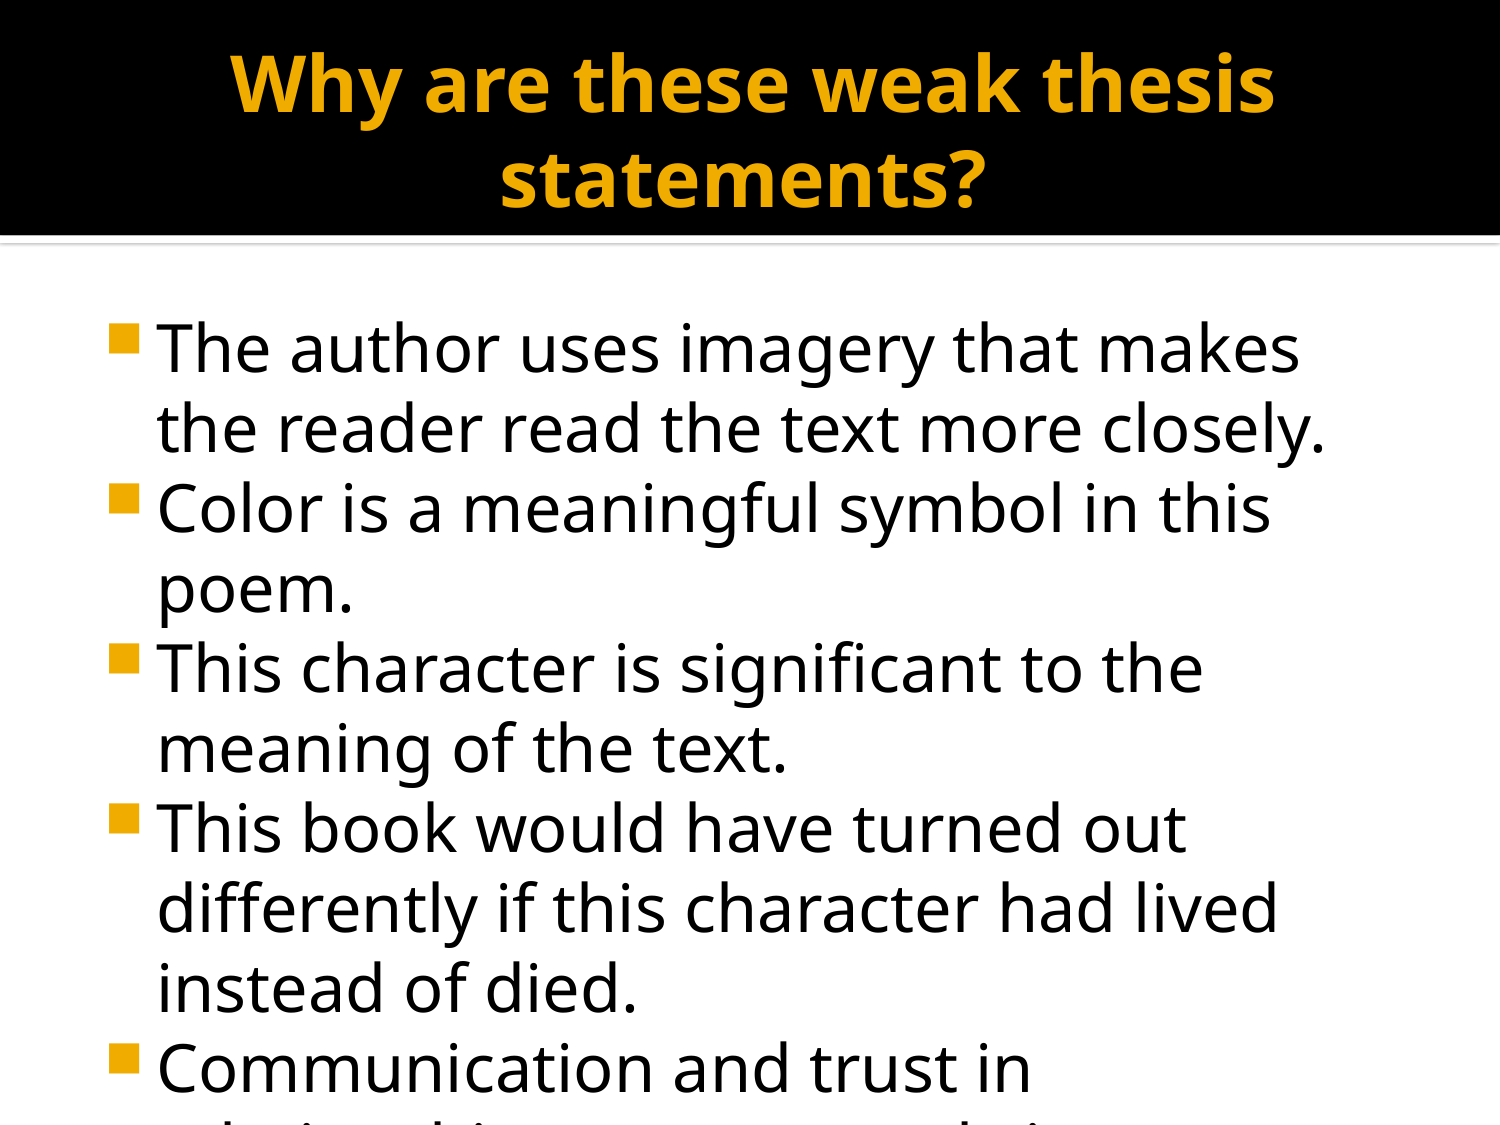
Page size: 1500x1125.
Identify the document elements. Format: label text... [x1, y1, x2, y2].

title Why are these weak thesis statements? [75, 25, 1425, 231]
list The author uses imagery that makes the reader read the text more closely. Color is a meaningful symbol in this poem. This character is significant to the meaning of the text. This book would have turned out differently if this character had lived instead of died. Communication and trust in relationships are extremely important. [75, 291, 1425, 1050]
